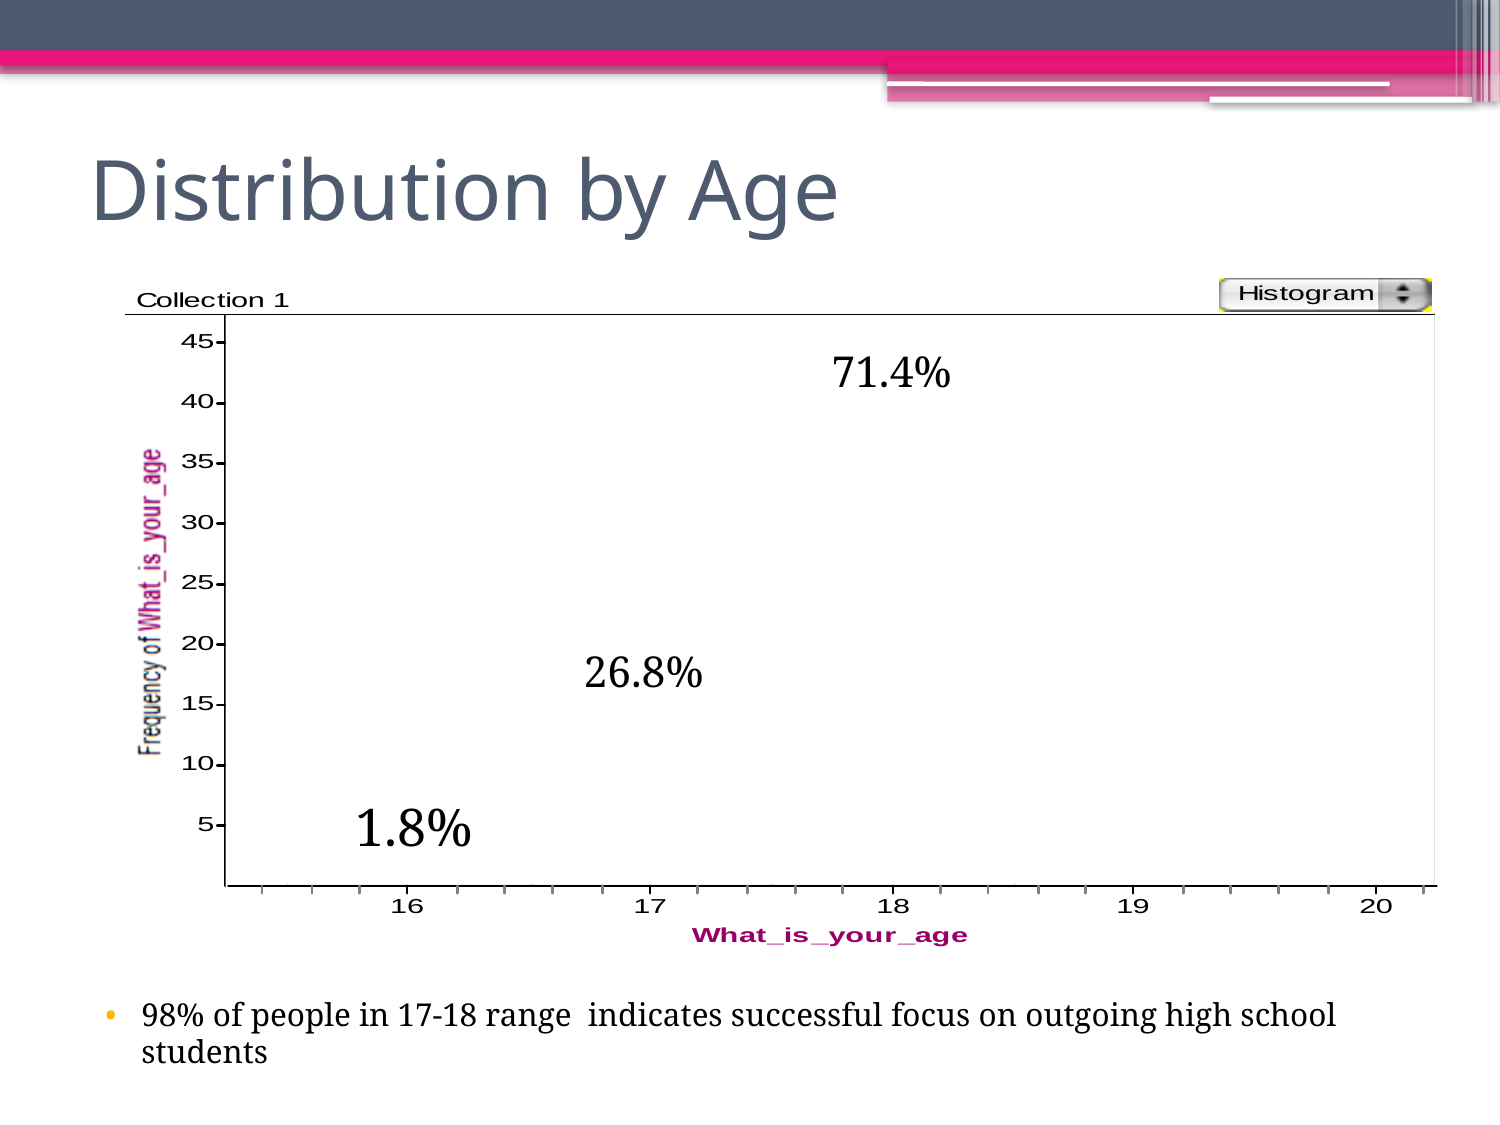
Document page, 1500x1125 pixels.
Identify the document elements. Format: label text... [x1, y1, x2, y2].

picture [124, 273, 1438, 951]
list 98% of people in 17-18 range indicates successful focus on outgoing high school students [75, 987, 1425, 1079]
title Distribution by Age [75, 99, 1425, 275]
